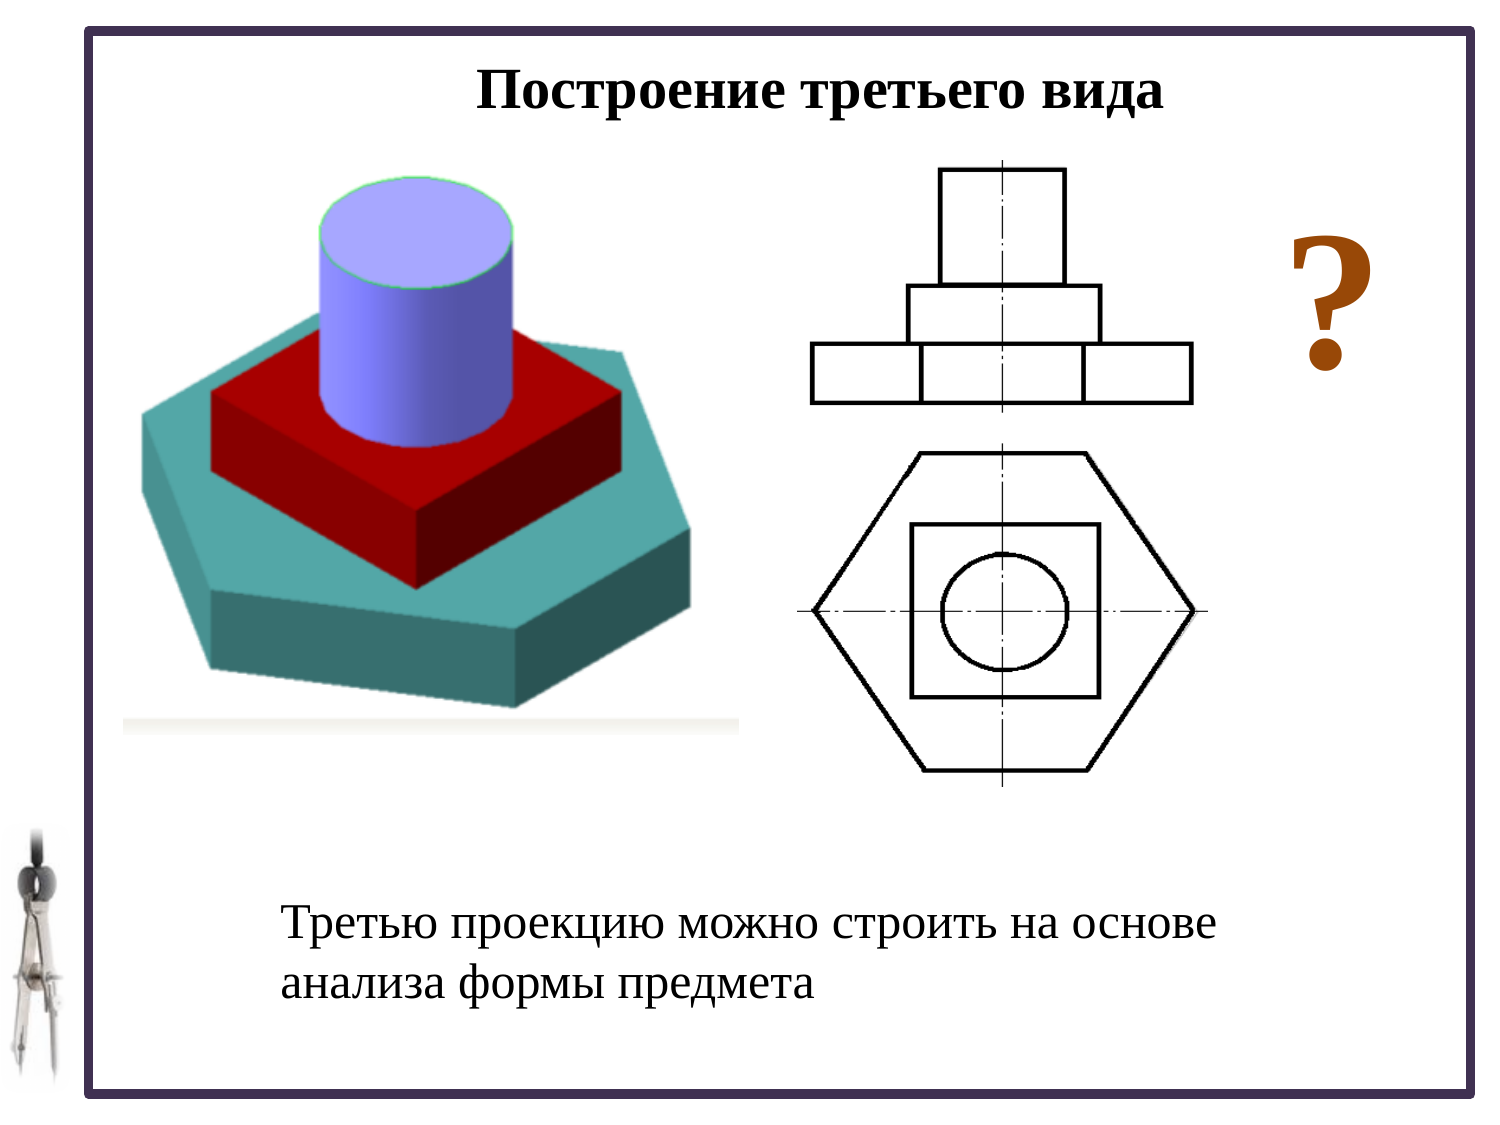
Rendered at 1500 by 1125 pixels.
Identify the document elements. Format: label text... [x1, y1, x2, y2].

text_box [796, 160, 1377, 788]
text_box Построение третьего вида [141, 42, 1500, 128]
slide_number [75, 1042, 425, 1103]
picture [123, 160, 739, 735]
picture [0, 822, 72, 1095]
text_box [86, 29, 1473, 1096]
text_box Третью проекцию можно строить на основе анализа формы предмета [265, 881, 1294, 1017]
